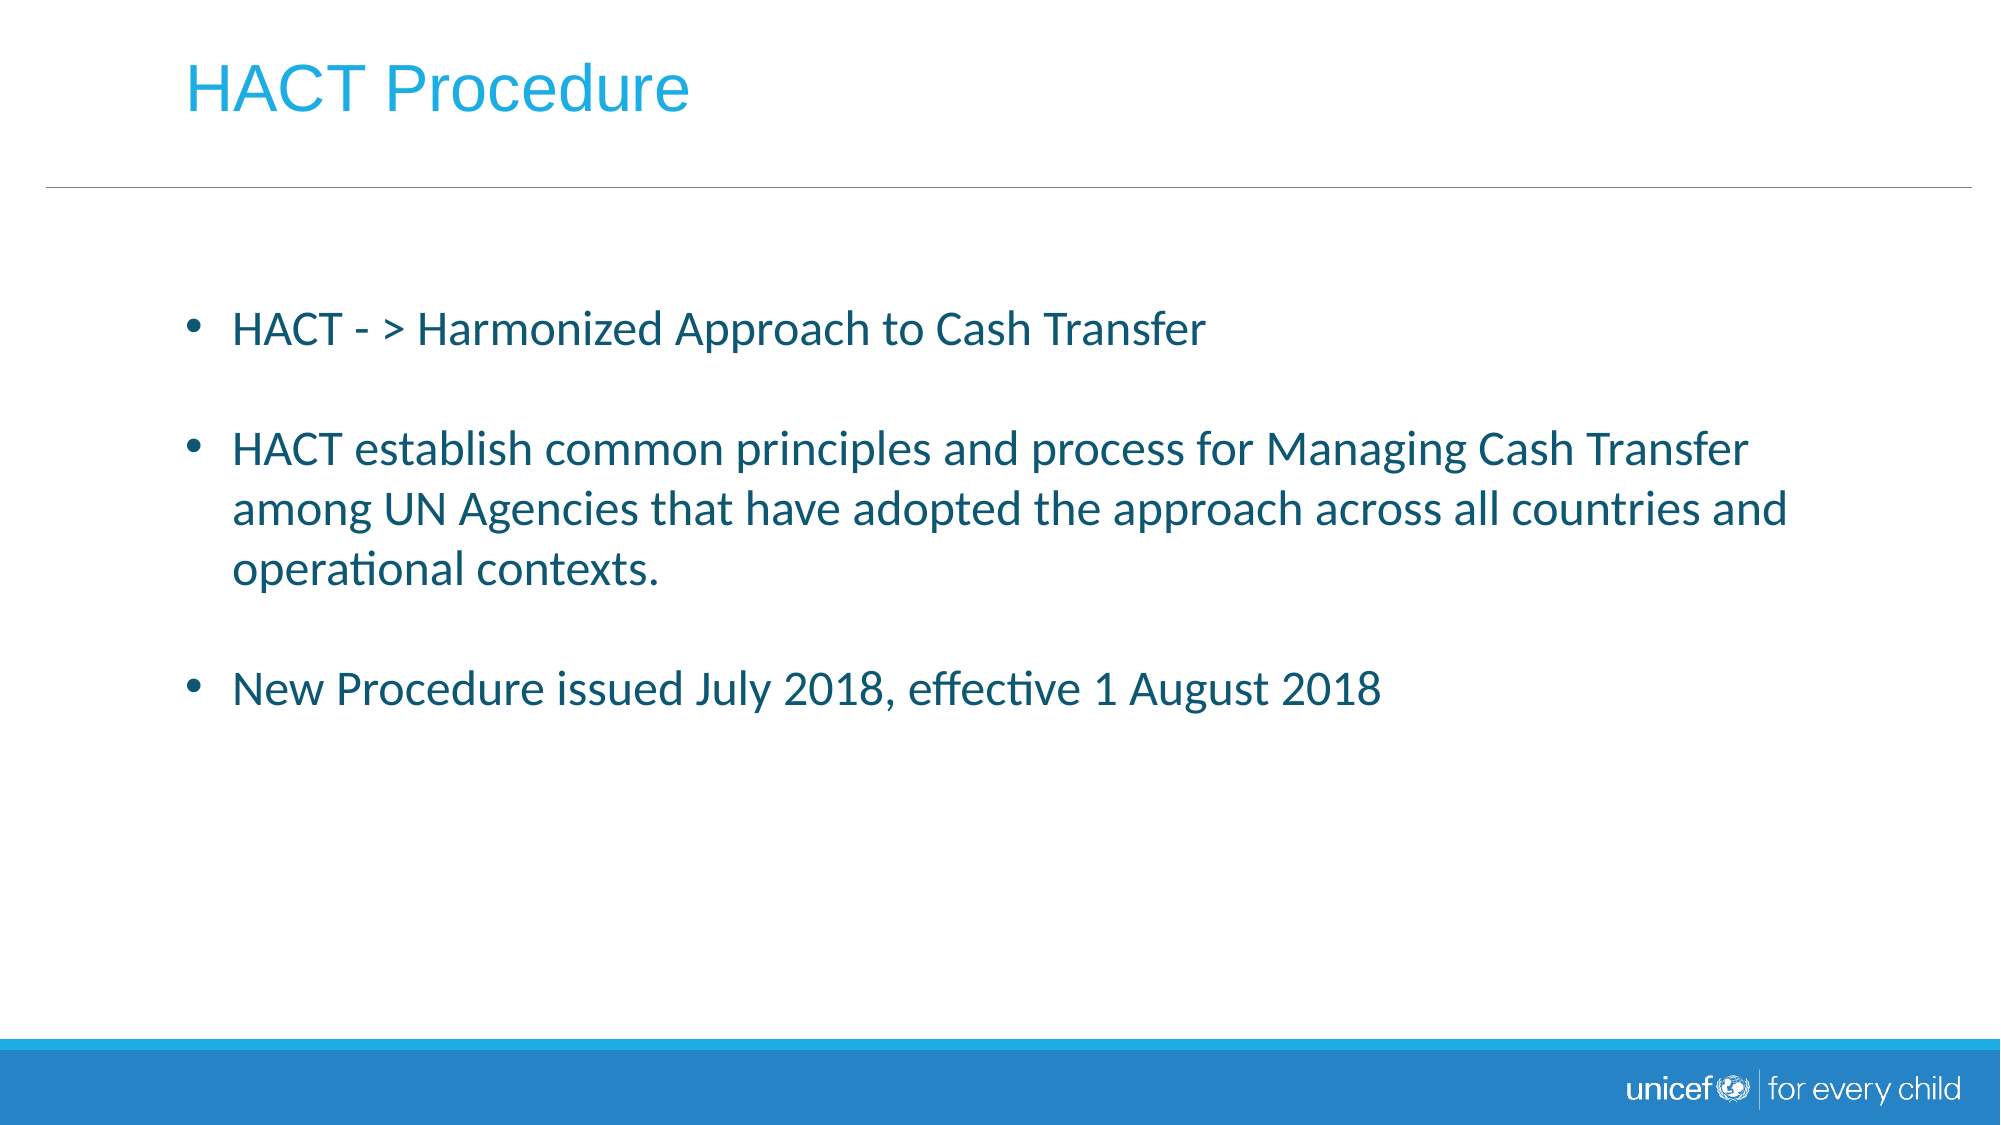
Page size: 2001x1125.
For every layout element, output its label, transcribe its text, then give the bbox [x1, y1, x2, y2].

text_box HACT Procedure [170, 36, 1967, 132]
text_box HACT - > Harmonized Approach to Cash Transfer HACT establish common principles and process for Managing Cash Transfer among UN Agencies that have adopted the approach across all countries and operational contexts. New Procedure issued July 2018, effective 1 August 2018 [170, 228, 1850, 888]
picture [1614, 1062, 1967, 1114]
